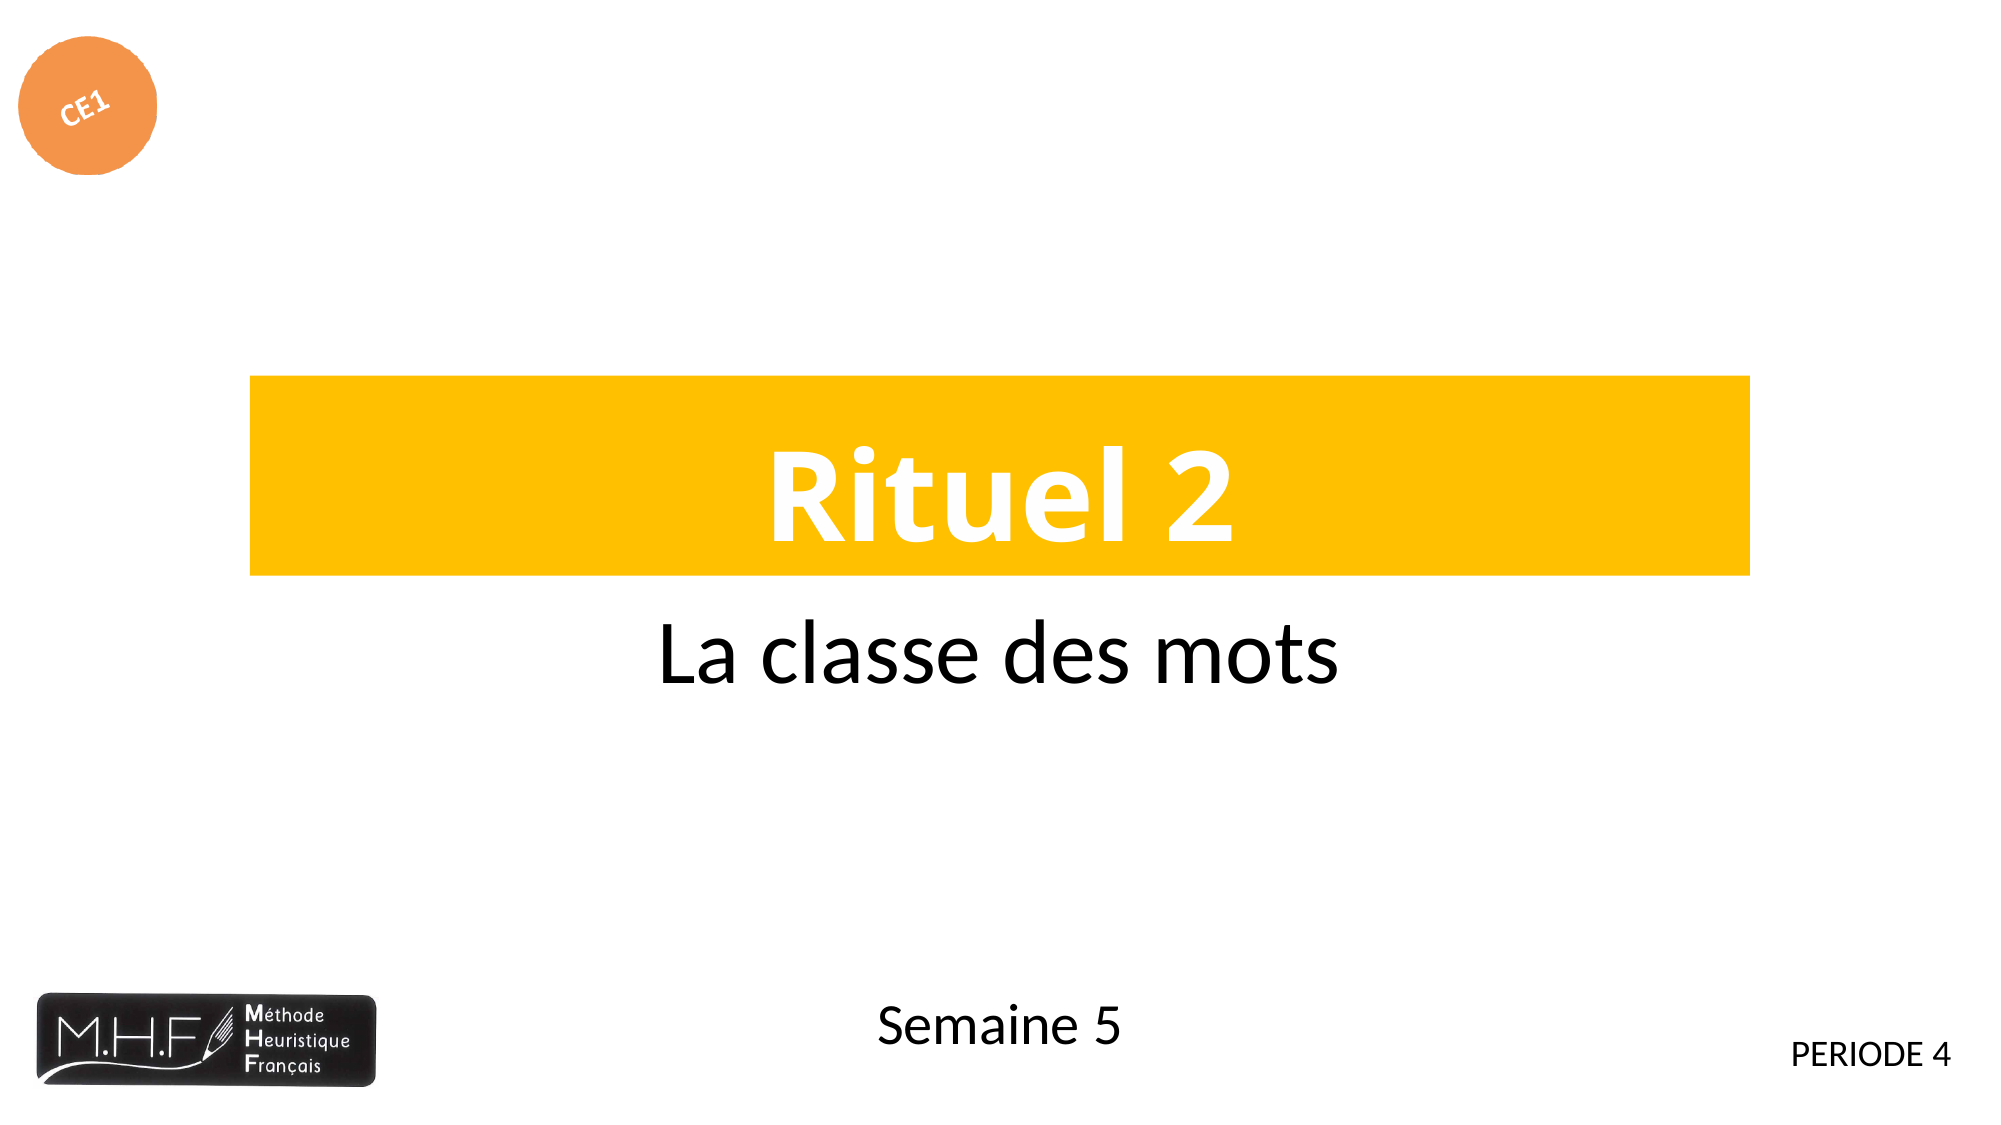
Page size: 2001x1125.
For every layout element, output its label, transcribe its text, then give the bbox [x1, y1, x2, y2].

title Rituel 2 [249, 375, 1750, 576]
subtitle La classe des mots [249, 597, 1750, 869]
picture [33, 990, 379, 1089]
picture [18, 36, 157, 175]
text_box Semaine 5 [249, 987, 1750, 1118]
text_box PERIODE 4 [1750, 1021, 1967, 1082]
